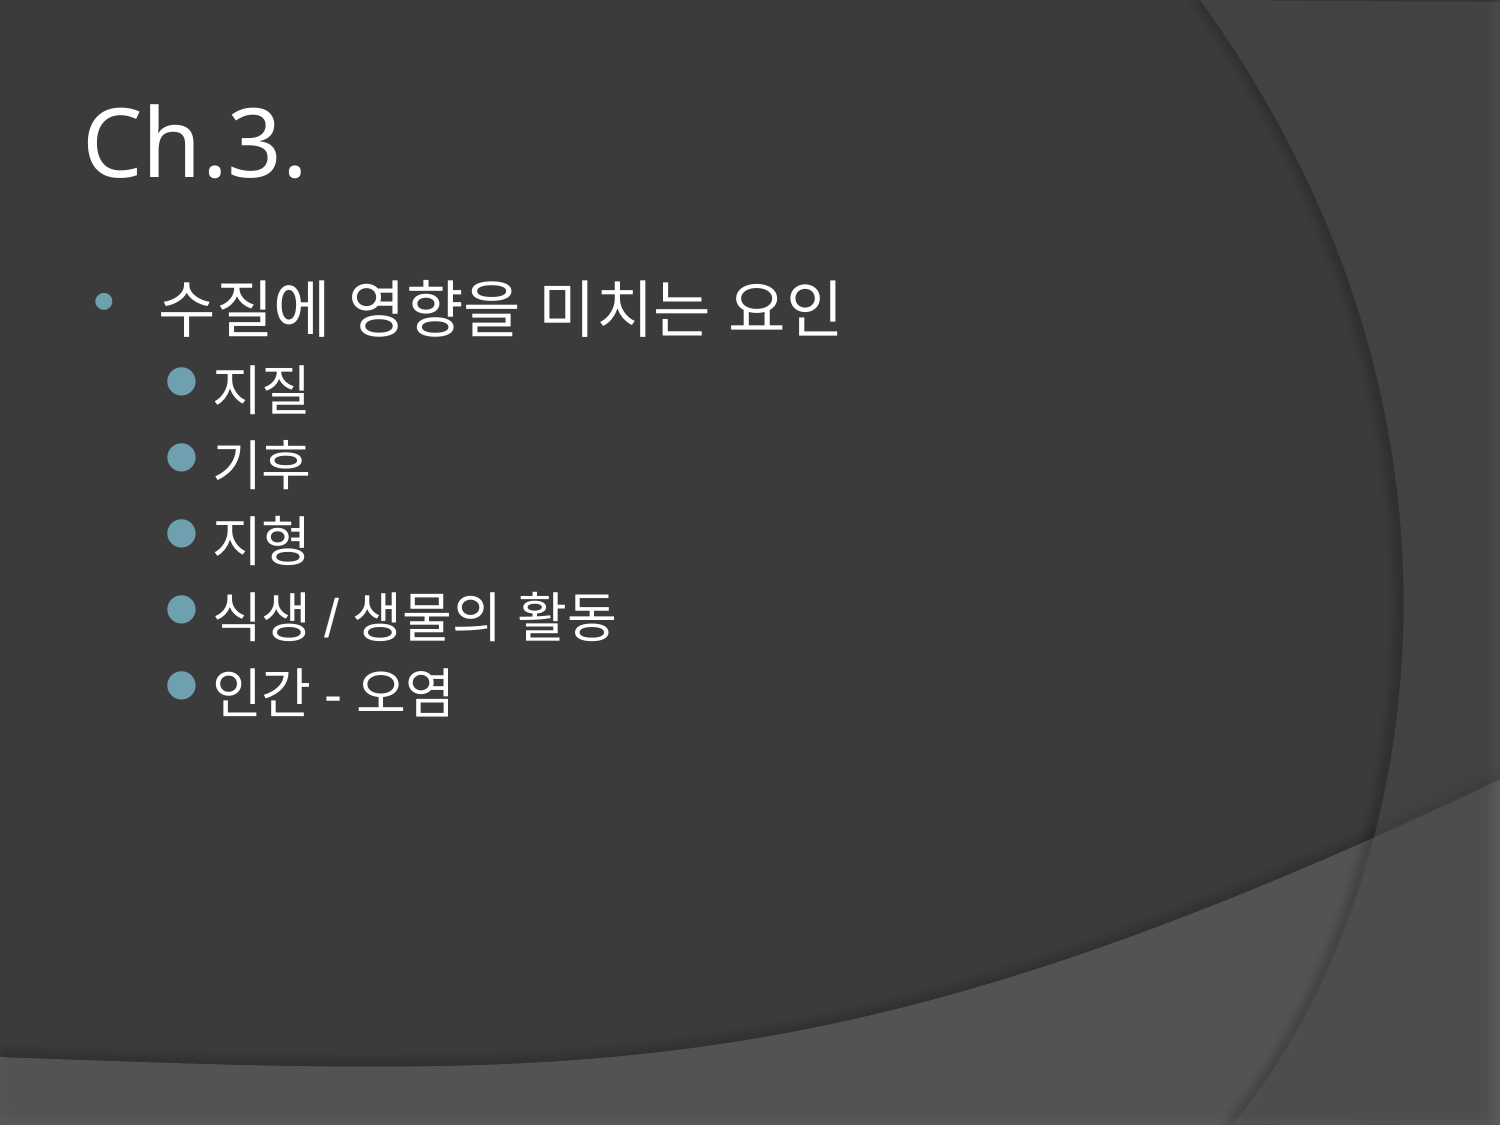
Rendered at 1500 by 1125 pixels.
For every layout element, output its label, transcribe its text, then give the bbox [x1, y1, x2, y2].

title Ch.3. [75, 45, 1300, 233]
list 수질에 영향을 미치는 요인 지질 기후 지형 식생/생물의 활동 인간-오염 [75, 262, 1300, 1005]
